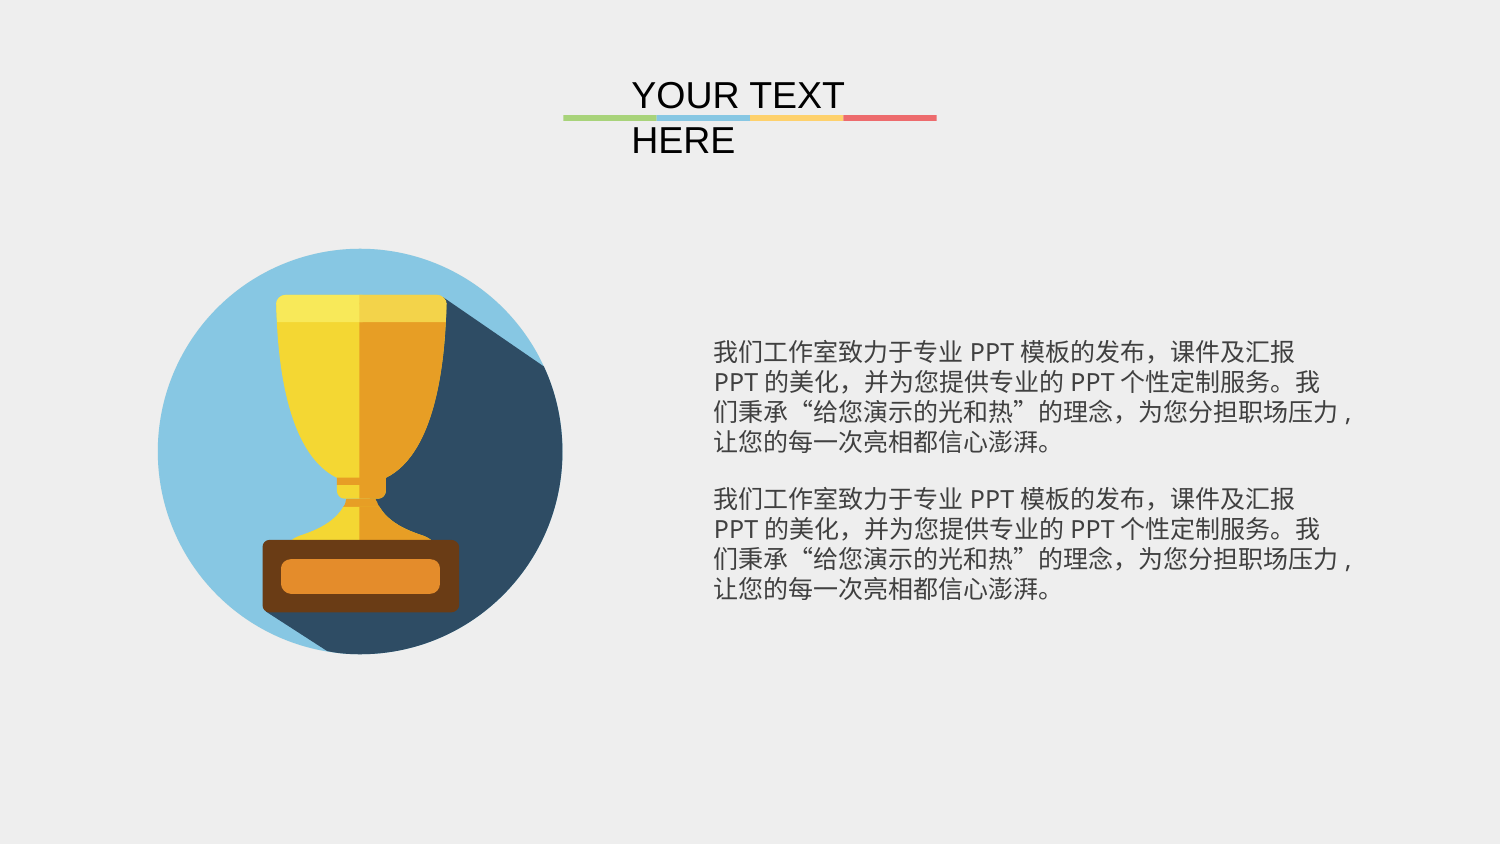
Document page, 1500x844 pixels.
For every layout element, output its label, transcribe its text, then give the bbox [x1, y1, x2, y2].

text_box 我们工作室致力于专业PPT模板的发布，课件及汇报PPT的美化，并为您提供专业的PPT个性定制服务。我们秉承“给您演示的光和热”的理念，为您分担职场压力,让您的每一次亮相都信心澎湃。 [702, 478, 1355, 610]
text_box YOUR TEXT HERE [620, 65, 937, 115]
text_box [156, 248, 564, 656]
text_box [563, 115, 937, 121]
text_box 我们工作室致力于专业PPT模板的发布，课件及汇报PPT的美化，并为您提供专业的PPT个性定制服务。我们秉承“给您演示的光和热”的理念，为您分担职场压力,让您的每一次亮相都信心澎湃。 [702, 331, 1355, 462]
text_box YOUR TEXT HERE [620, 121, 937, 167]
